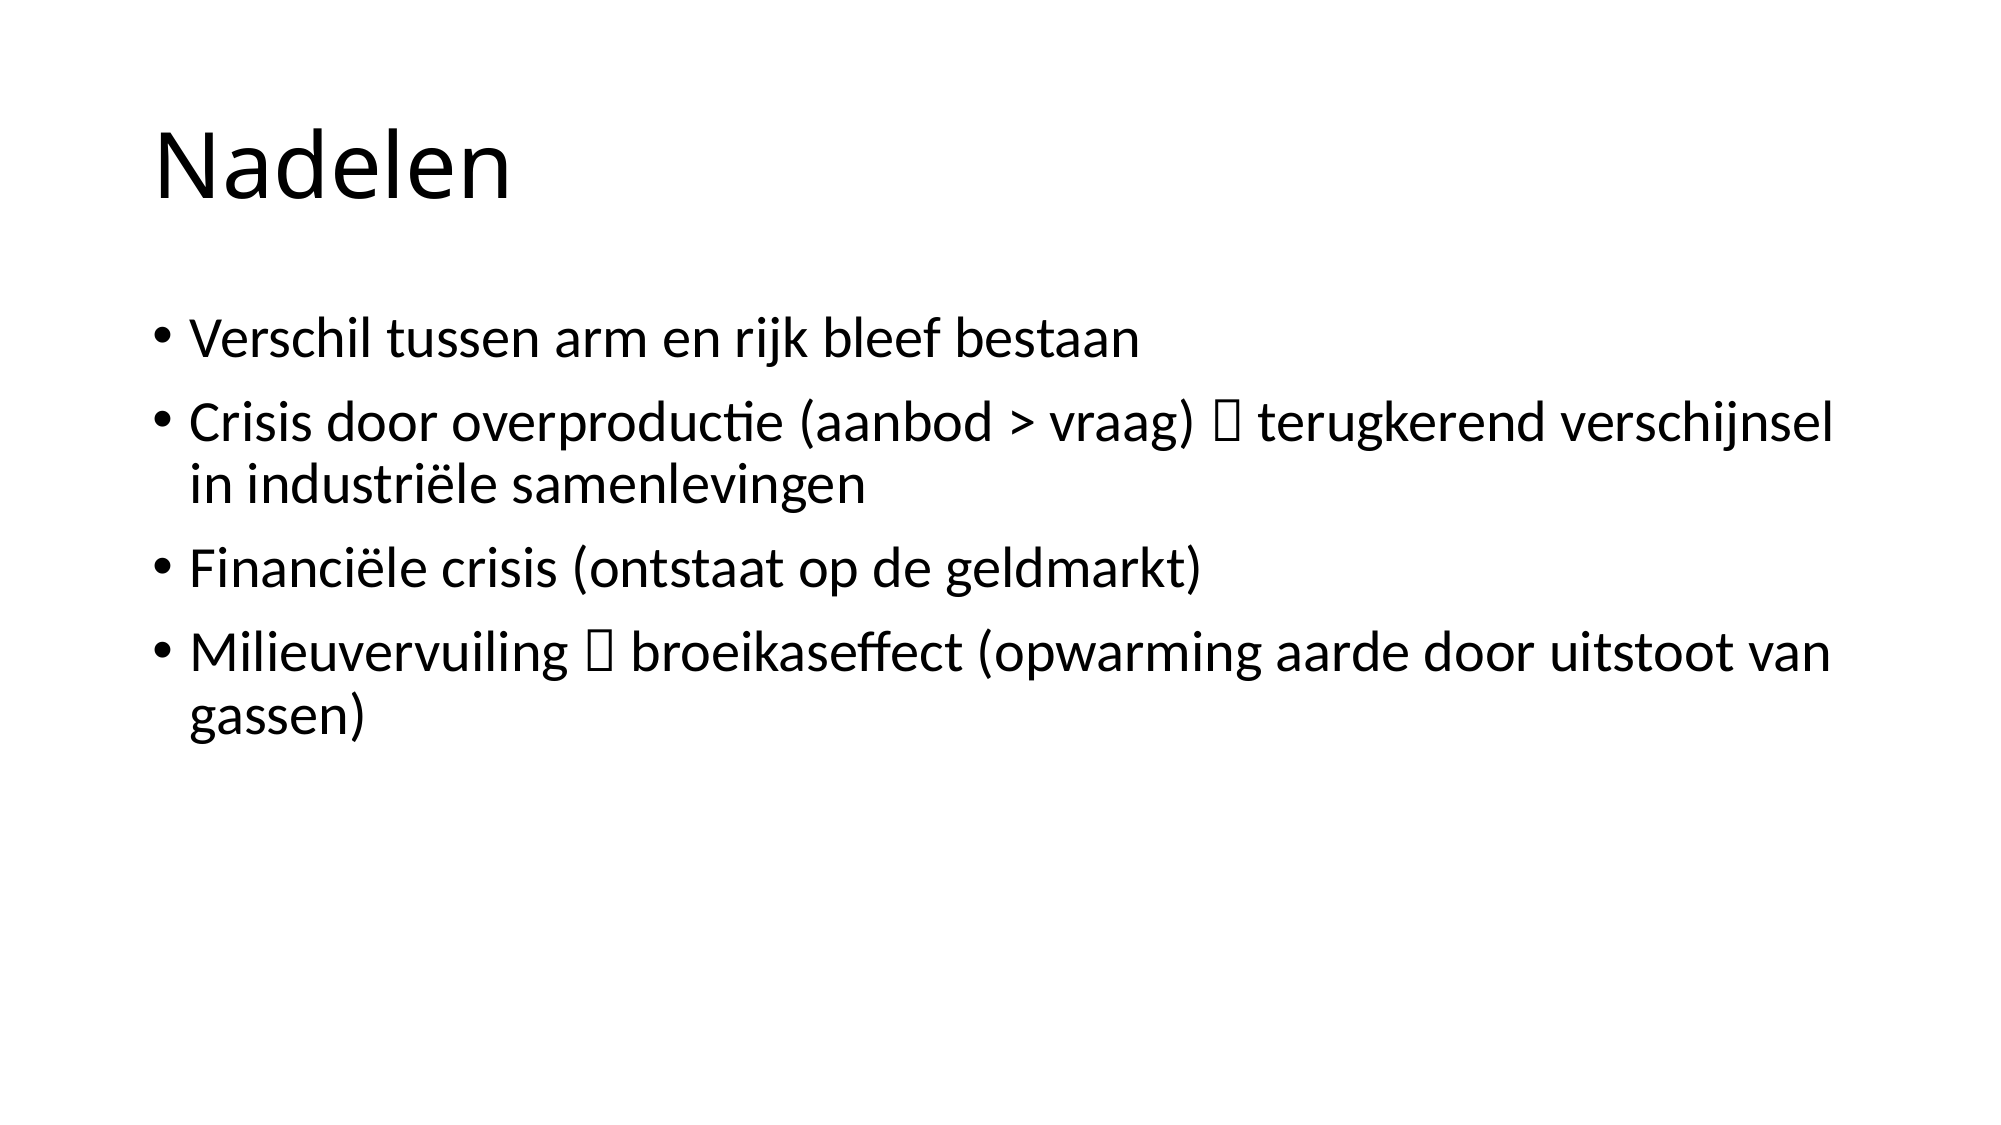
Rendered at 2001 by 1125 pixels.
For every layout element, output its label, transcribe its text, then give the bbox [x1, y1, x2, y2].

list Verschil tussen arm en rijk bleef bestaan Crisis door overproductie (aanbod > vraag)  terugkerend verschijnsel in industriële samenlevingen Financiële crisis (ontstaat op de geldmarkt) Milieuvervuiling  broeikaseffect (opwarming aarde door uitstoot van gassen) [137, 299, 1863, 1014]
title Nadelen [137, 59, 1863, 278]
